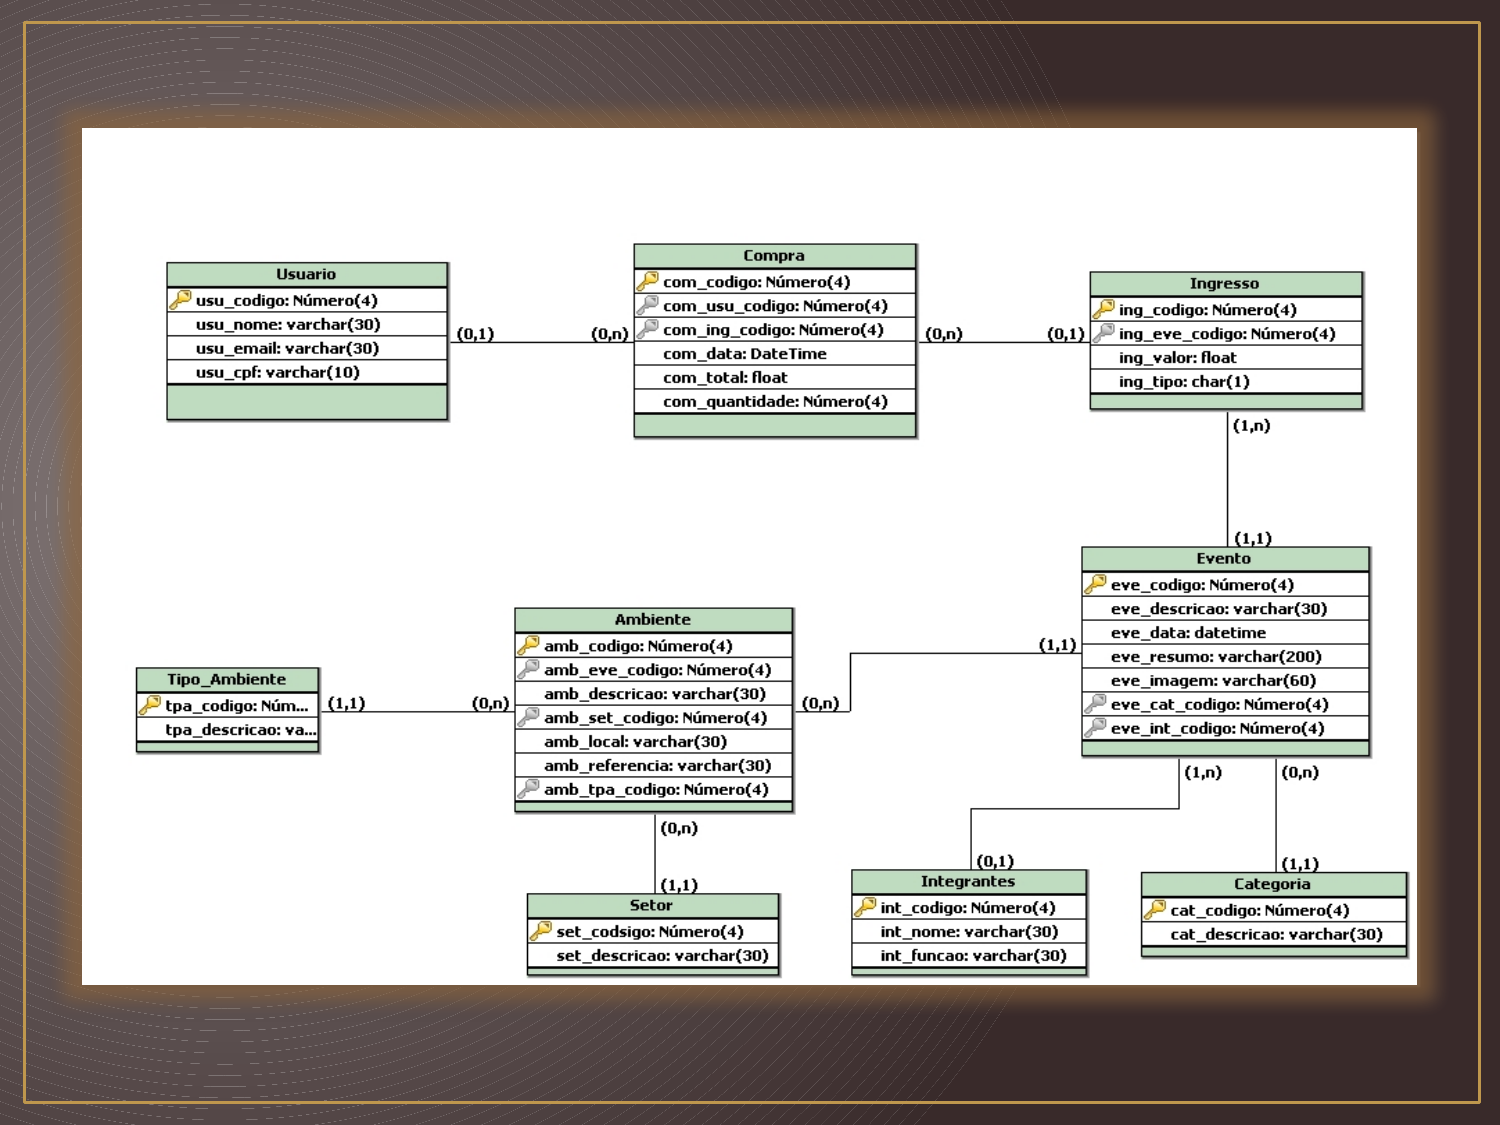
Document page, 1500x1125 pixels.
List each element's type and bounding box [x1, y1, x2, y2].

picture [81, 128, 1417, 985]
